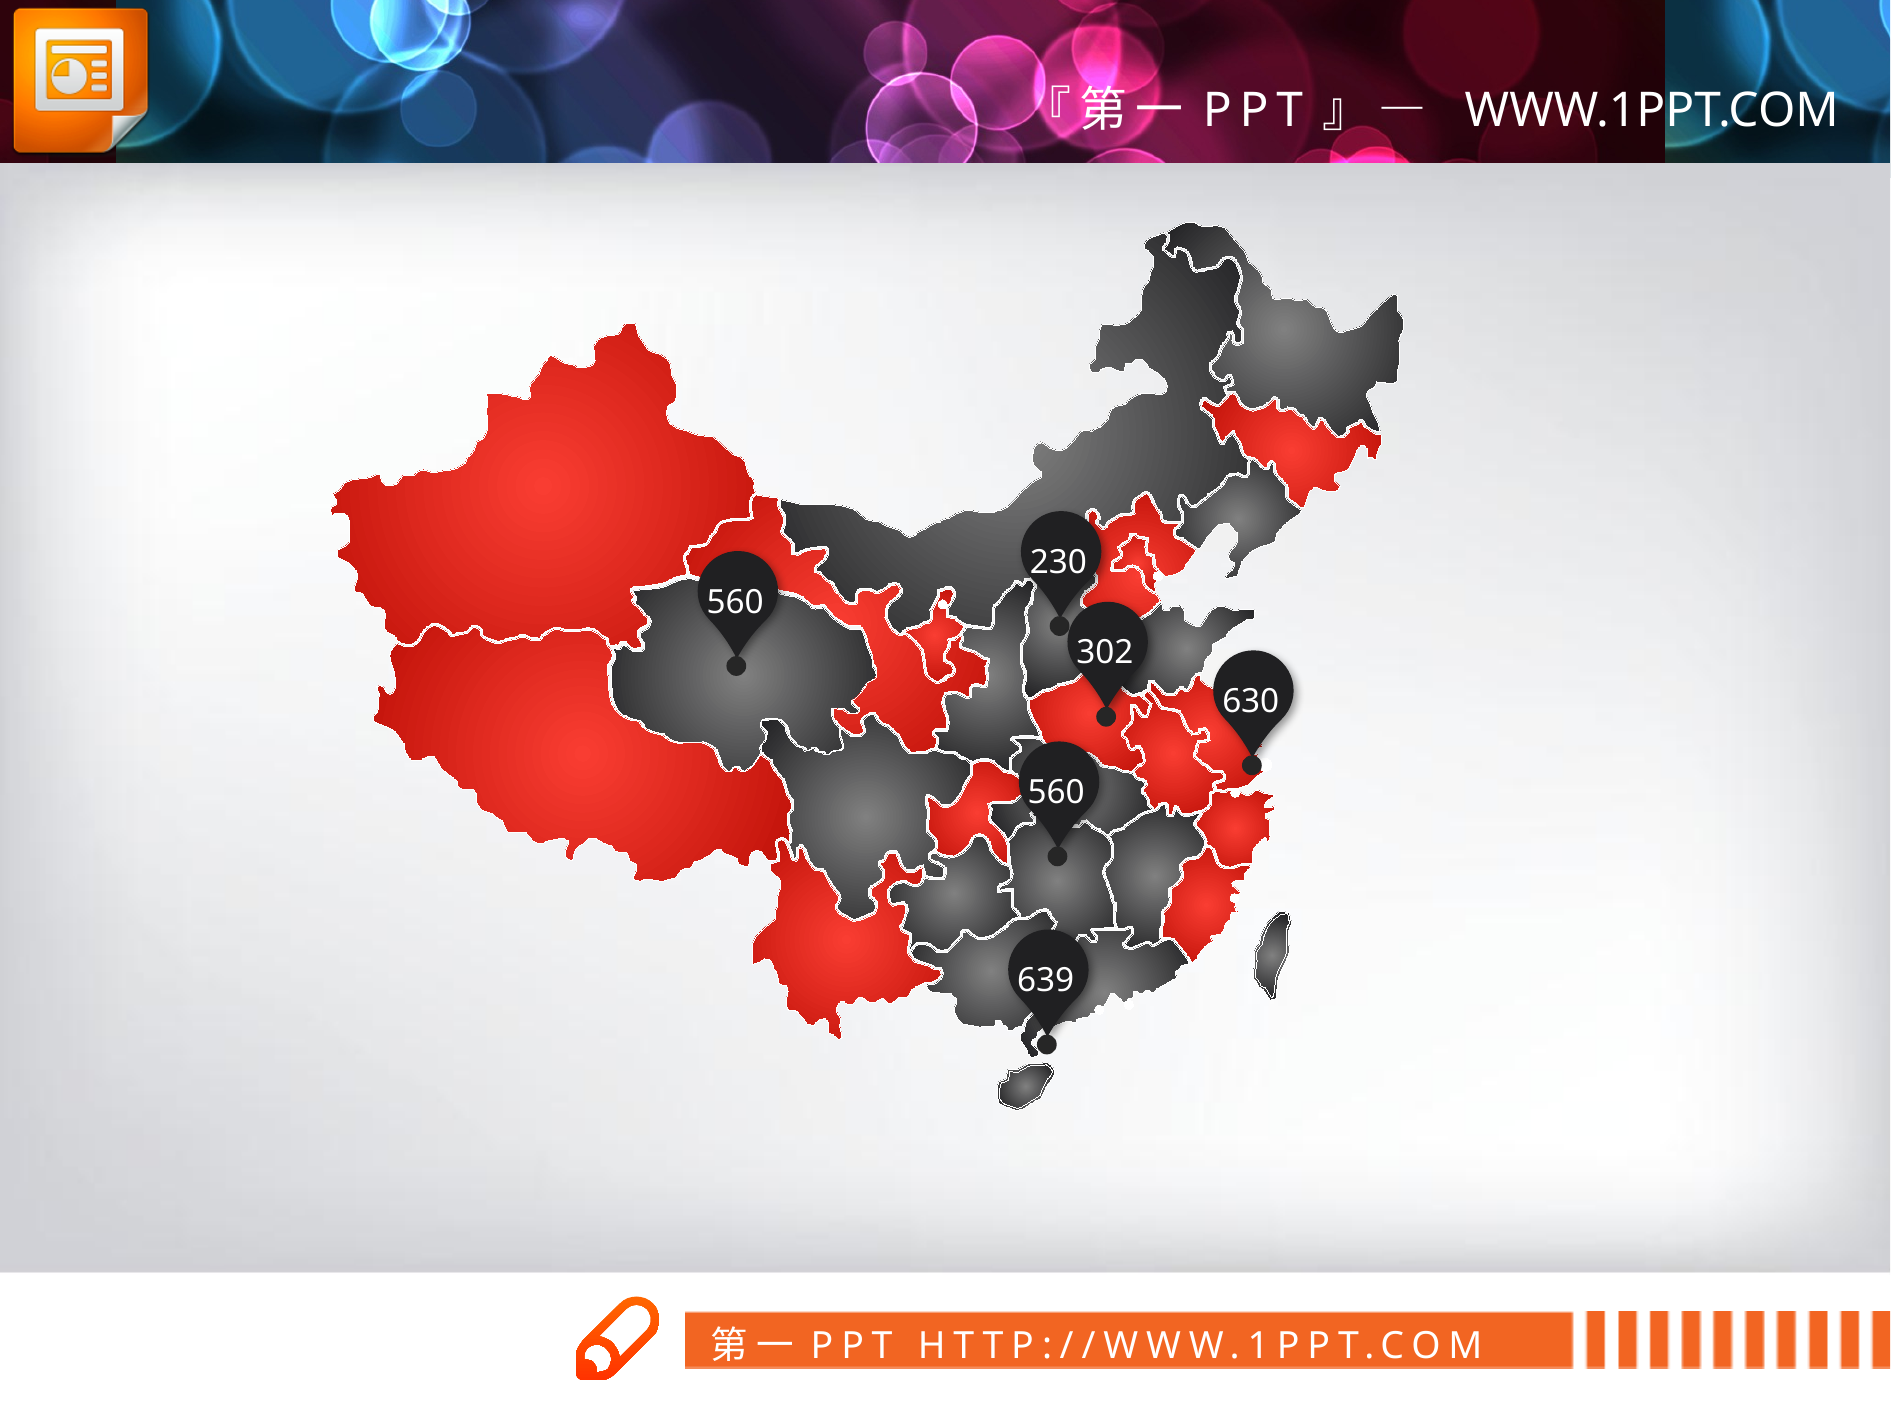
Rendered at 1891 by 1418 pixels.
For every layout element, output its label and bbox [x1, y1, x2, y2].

text_box [1205, 650, 1296, 776]
text_box [1000, 929, 1091, 1055]
picture [0, 0, 1891, 1275]
text_box [690, 550, 781, 677]
text_box [1060, 601, 1151, 727]
text_box [1013, 510, 1104, 637]
text_box [330, 222, 1404, 1111]
picture [685, 1311, 1891, 1369]
text_box [1011, 741, 1102, 867]
